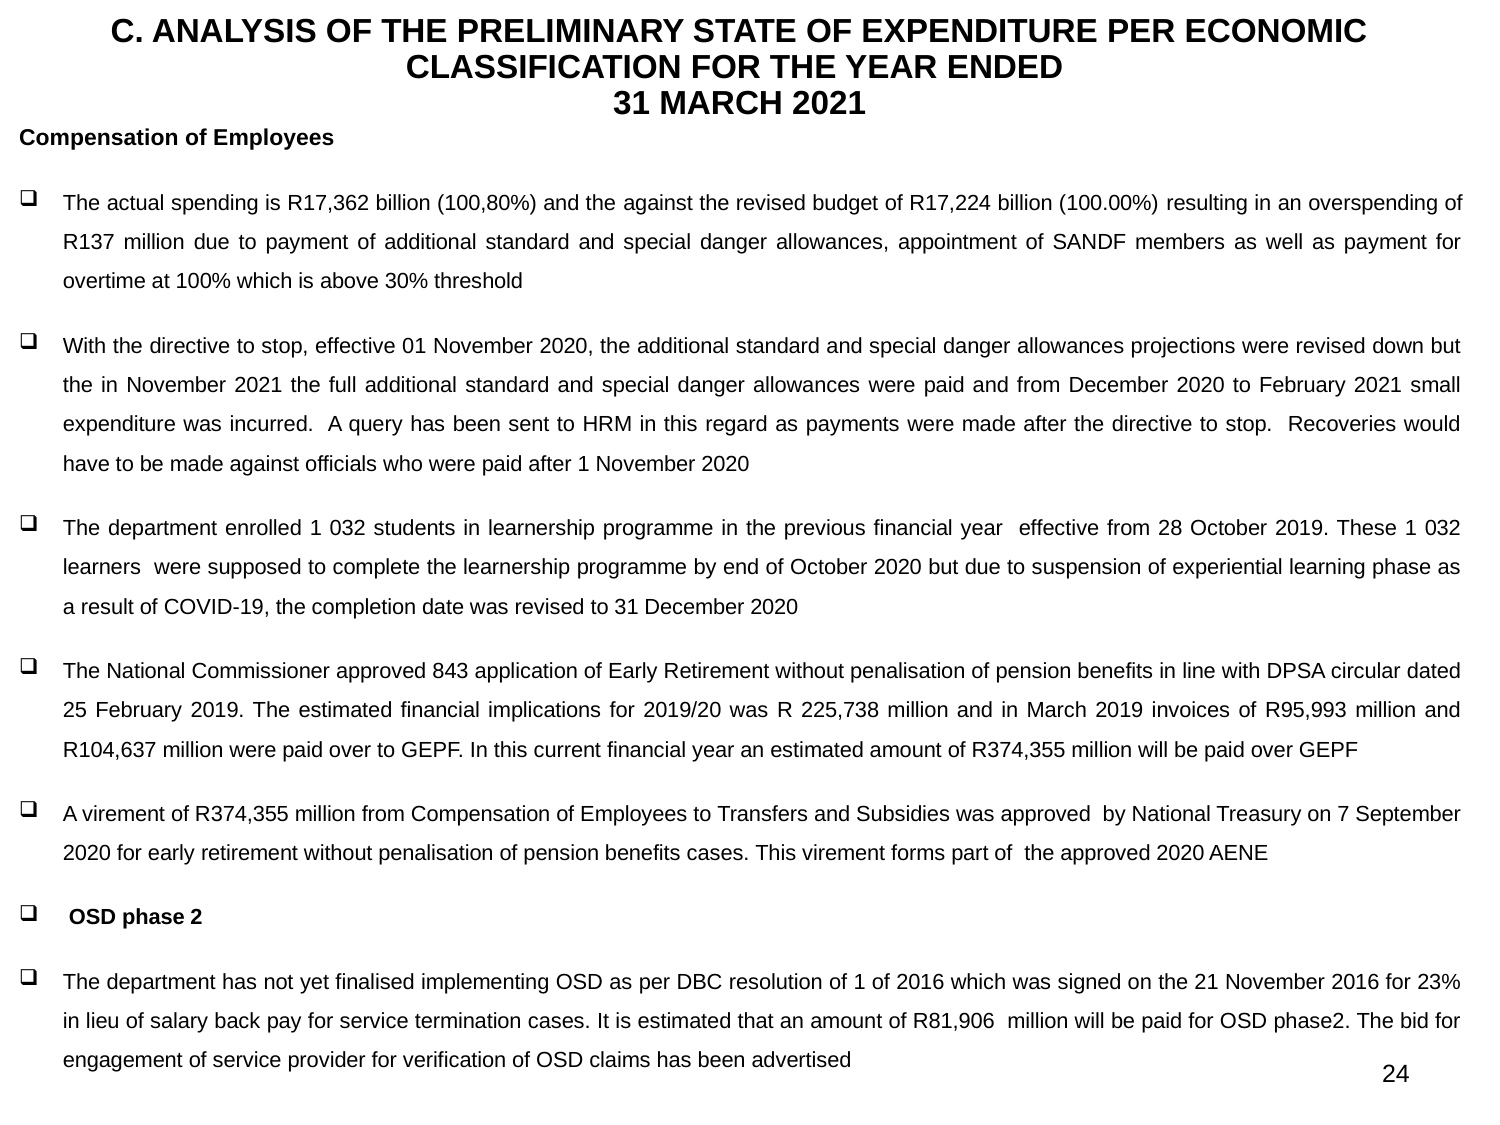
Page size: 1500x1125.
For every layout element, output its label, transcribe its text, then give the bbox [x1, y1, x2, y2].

text_box C. ANALYSIS OF THE PRELIMINARY STATE OF EXPENDITURE PER ECONOMIC CLASSIFICATION FOR THE YEAR ENDED 31 MARCH 2021 [0, 13, 1480, 122]
text_box Compensation of Employees The actual spending is R17,362 billion (100,80%) and the against the revised budget of R17,224 billion (100.00%) resulting in an overspending of R137 million due to payment of additional standard and special danger allowances, appointment of SANDF members as well as payment for overtime at 100% which is above 30% threshold With the directive to stop, effective 01 November 2020, the additional standard and special danger allowances projections were revised down but the in November 2021 the full additional standard and special danger allowances were paid and from December 2020 to February 2021 small expenditure was incurred. A query has been sent to HRM in this regard as payments were made after the directive to stop. Recoveries would have to be made against officials who were paid after 1 November 2020 The department enrolled 1 032 students in learnership programme in the previous financial year effective from 28 October 2019. These 1 032 learners were supposed to complete the learnership programme by end of October 2020 but due to suspension of experiential learning phase as a result of COVID-19, the completion date was revised to 31 December 2020 The National Commissioner approved 843 application of Early Retirement without penalisation of pension benefits in line with DPSA circular dated 25 February 2019. The estimated financial implications for 2019/20 was R 225,738 million and in March 2019 invoices of R95,993 million and R104,637 million were paid over to GEPF. In this current financial year an estimated amount of R374,355 million will be paid over GEPF A virement of R374,355 million from Compensation of Employees to Transfers and Subsidies was approved by National Treasury on 7 September 2020 for early retirement without penalisation of pension benefits cases. This virement forms part of the approved 2020 AENE OSD phase 2 The department has not yet finalised implementing OSD as per DBC resolution of 1 of 2016 which was signed on the 21 November 2016 for 23% in lieu of salary back pay for service termination cases. It is estimated that an amount of R81,906 million will be paid for OSD phase2. The bid for engagement of service provider for verification of OSD claims has been advertised [19, 122, 1464, 1073]
slide_number 24 [1074, 1073, 1425, 1103]
picture [135, 1066, 1347, 1074]
